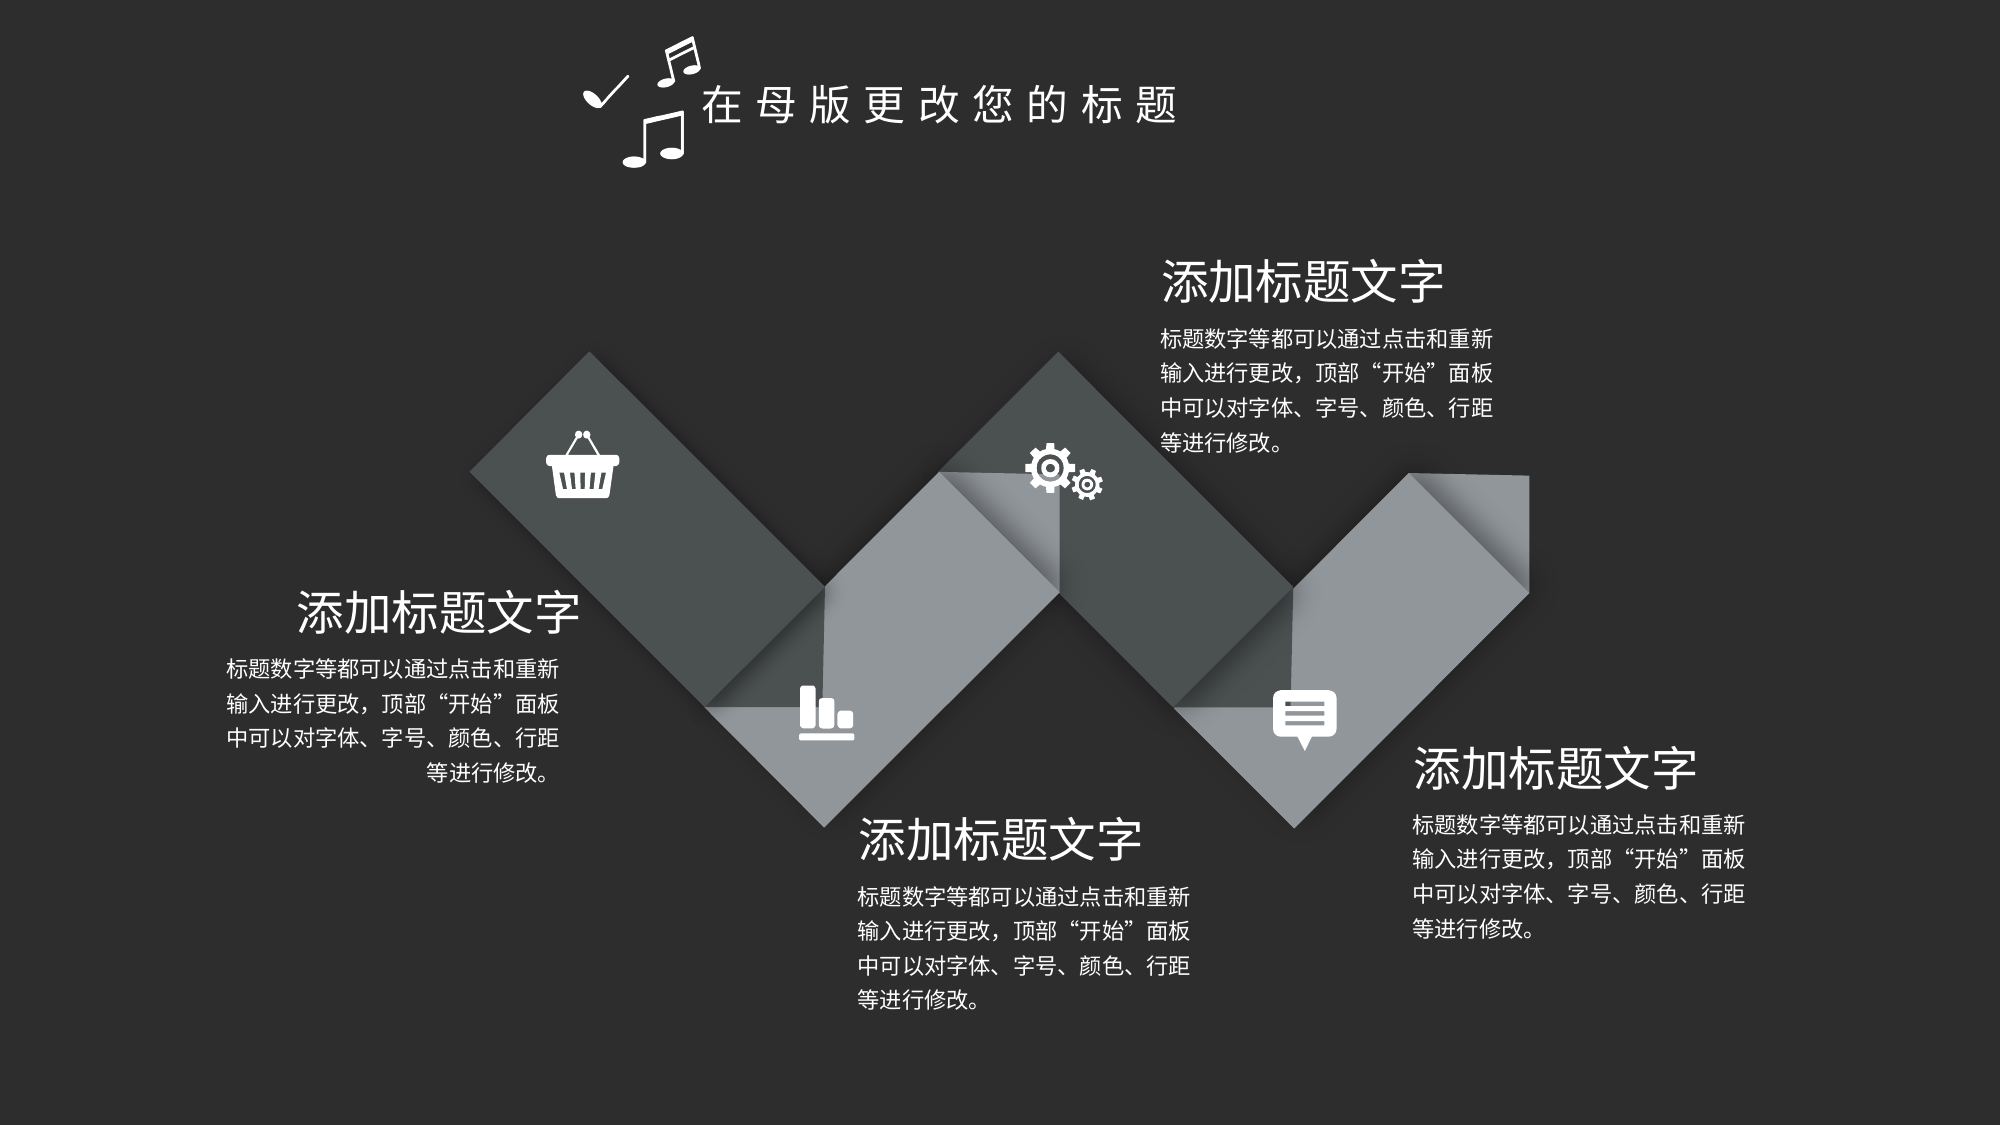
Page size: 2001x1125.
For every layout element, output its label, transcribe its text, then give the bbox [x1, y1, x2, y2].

text_box 添加标题文字 [1530, 714, 1714, 803]
text_box 添加标题文字 [1146, 228, 1462, 317]
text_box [704, 471, 1060, 828]
text_box 添加标题文字 [844, 785, 1159, 875]
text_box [1173, 472, 1530, 829]
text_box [799, 685, 855, 741]
text_box 标题数字等都可以通过点击和重新输入进行更改，顶部“开始”面板中可以对字体、字号、颜色、行距等进行修改。 [1397, 795, 1781, 949]
text_box 添加标题文字 [282, 558, 469, 648]
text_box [469, 351, 825, 708]
picture [583, 36, 701, 168]
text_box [1025, 442, 1103, 501]
text_box 标题数字等都可以通过点击和重新输入进行更改，顶部“开始”面板中可以对字体、字号、颜色、行距等进行修改。 [1145, 309, 1528, 463]
text_box 标题数字等都可以通过点击和重新输入进行更改，顶部“开始”面板中可以对字体、字号、颜色、行距等进行修改。 [192, 640, 575, 794]
text_box 标题数字等都可以通过点击和重新输入进行更改，顶部“开始”面板中可以对字体、字号、颜色、行距等进行修改。 [843, 867, 1226, 1021]
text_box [938, 351, 1294, 708]
